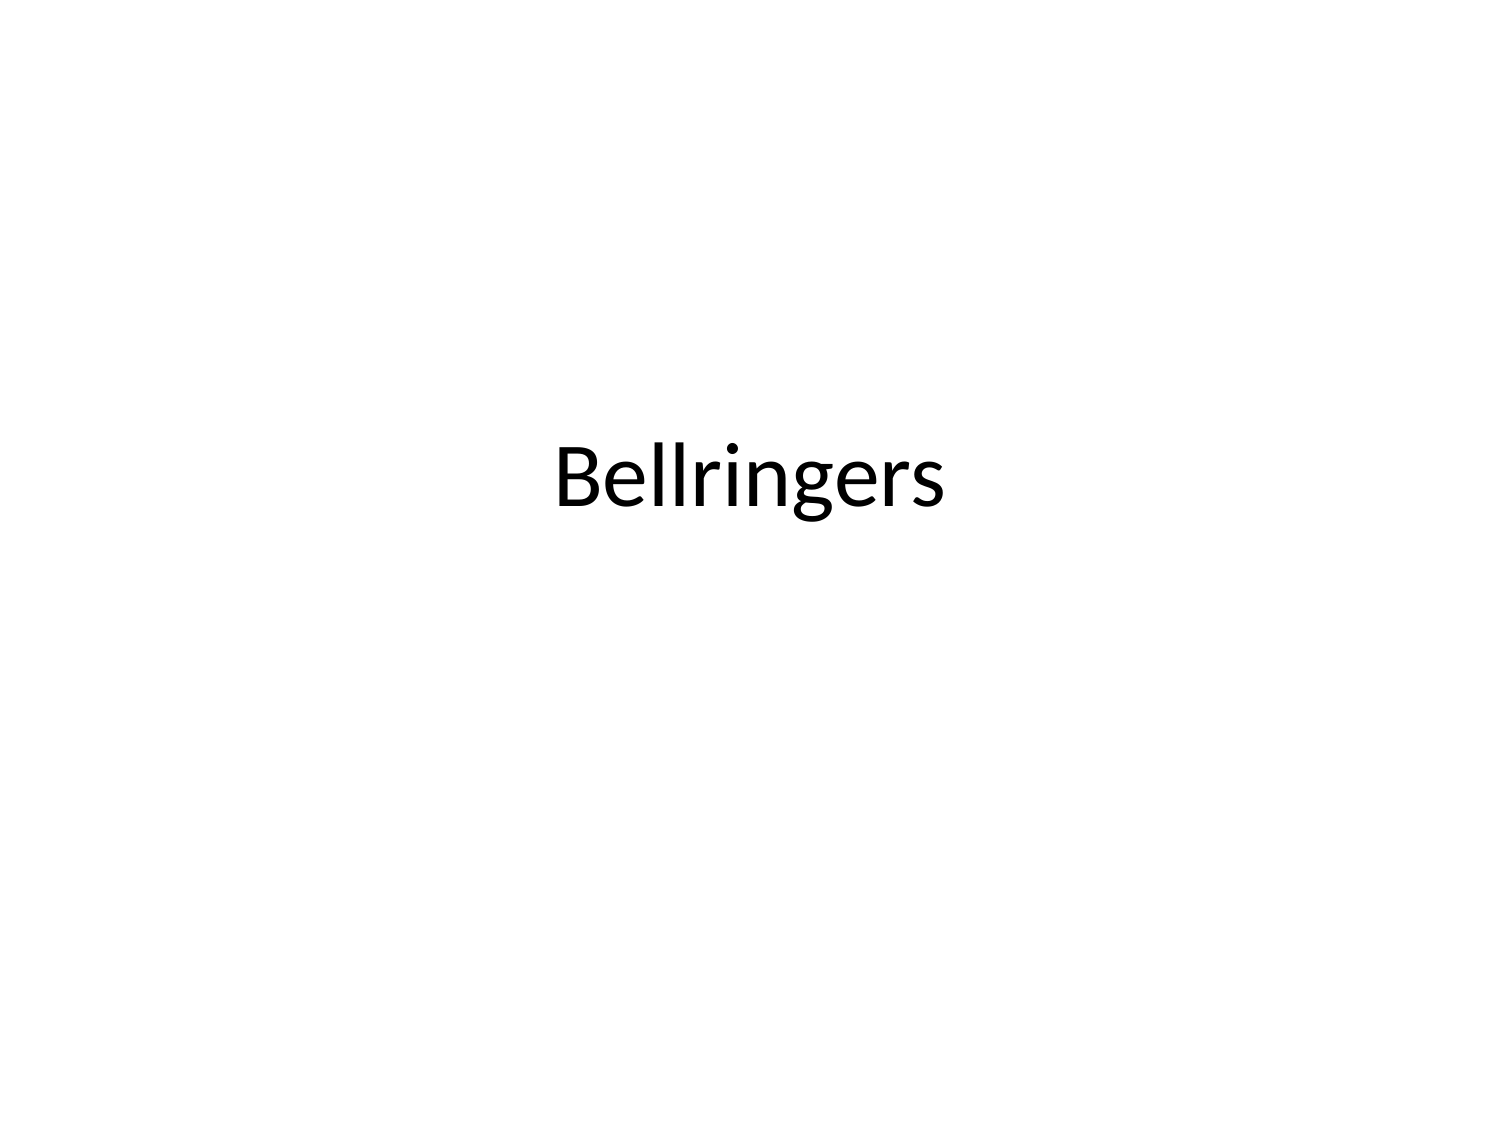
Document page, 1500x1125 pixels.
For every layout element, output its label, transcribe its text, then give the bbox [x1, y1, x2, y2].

title Bellringers [112, 349, 1388, 591]
